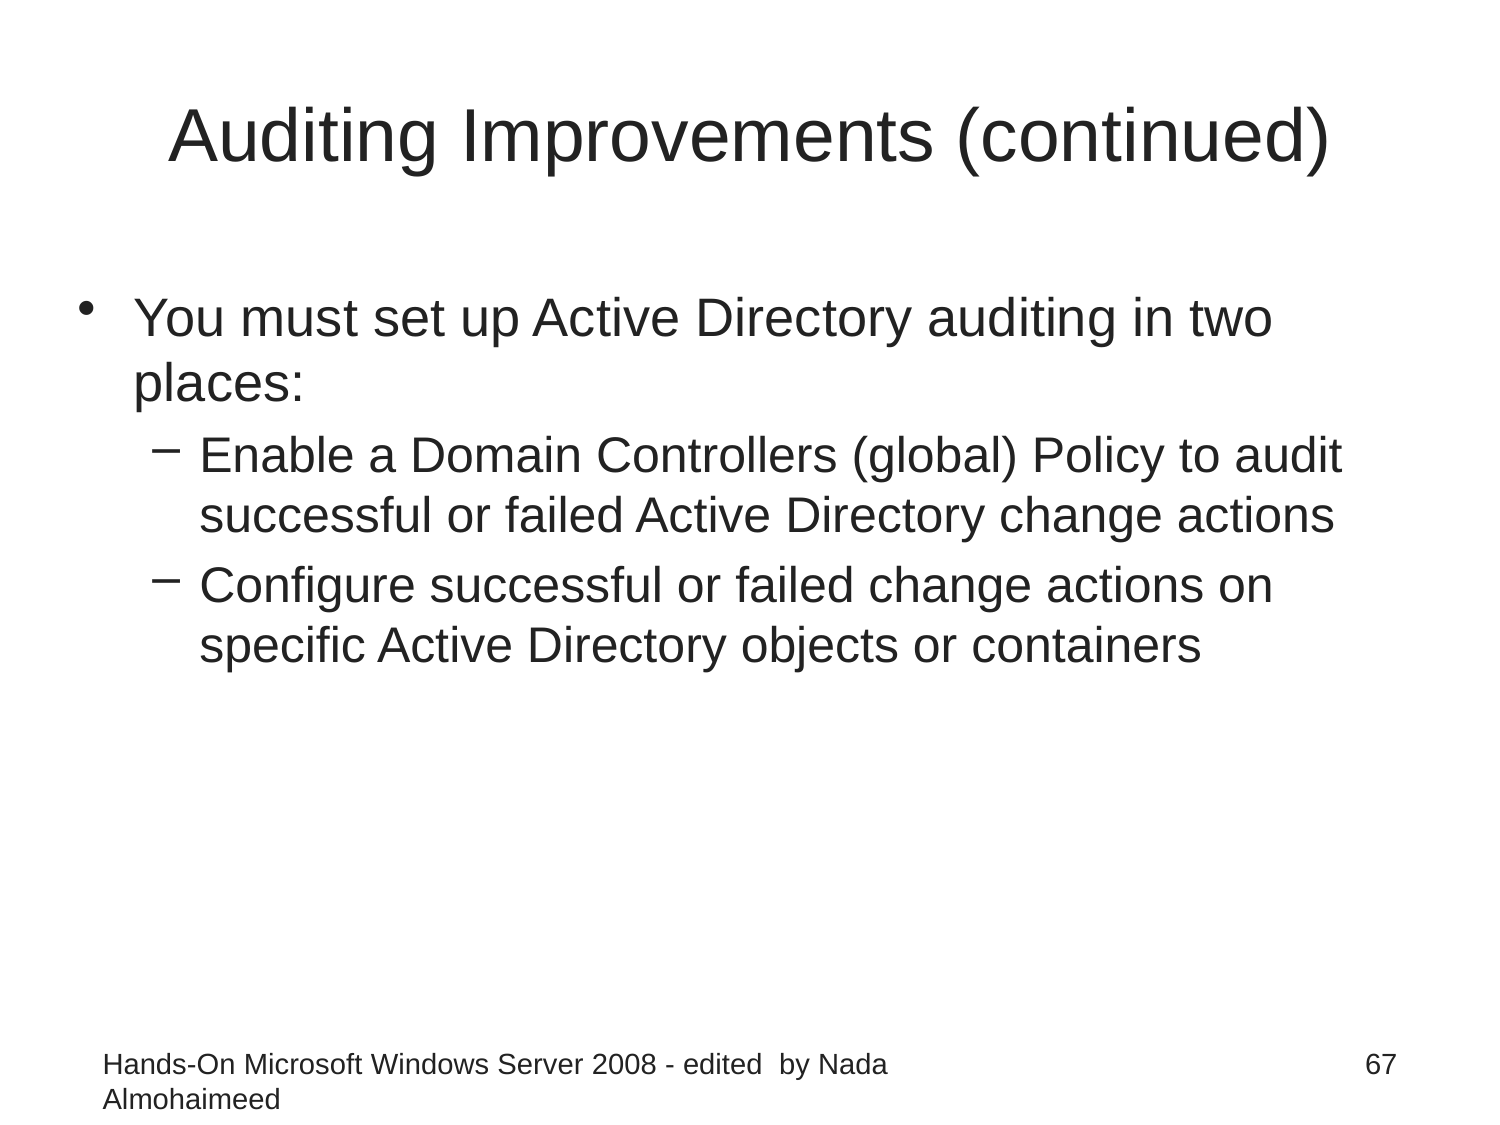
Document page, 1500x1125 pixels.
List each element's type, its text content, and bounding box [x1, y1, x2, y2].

list You must set up Active Directory auditing in two places: Enable a Domain Controllers (global) Policy to audit successful or failed Active Directory change actions Configure successful or failed change actions on specific Active Directory objects or containers [62, 274, 1426, 1026]
slide_number 67 [1074, 1037, 1413, 1101]
footer Hands-On Microsoft Windows Server 2008 - edited by Nada Almohaimeed [87, 1037, 1051, 1101]
title Auditing Improvements (continued) [87, 37, 1413, 226]
